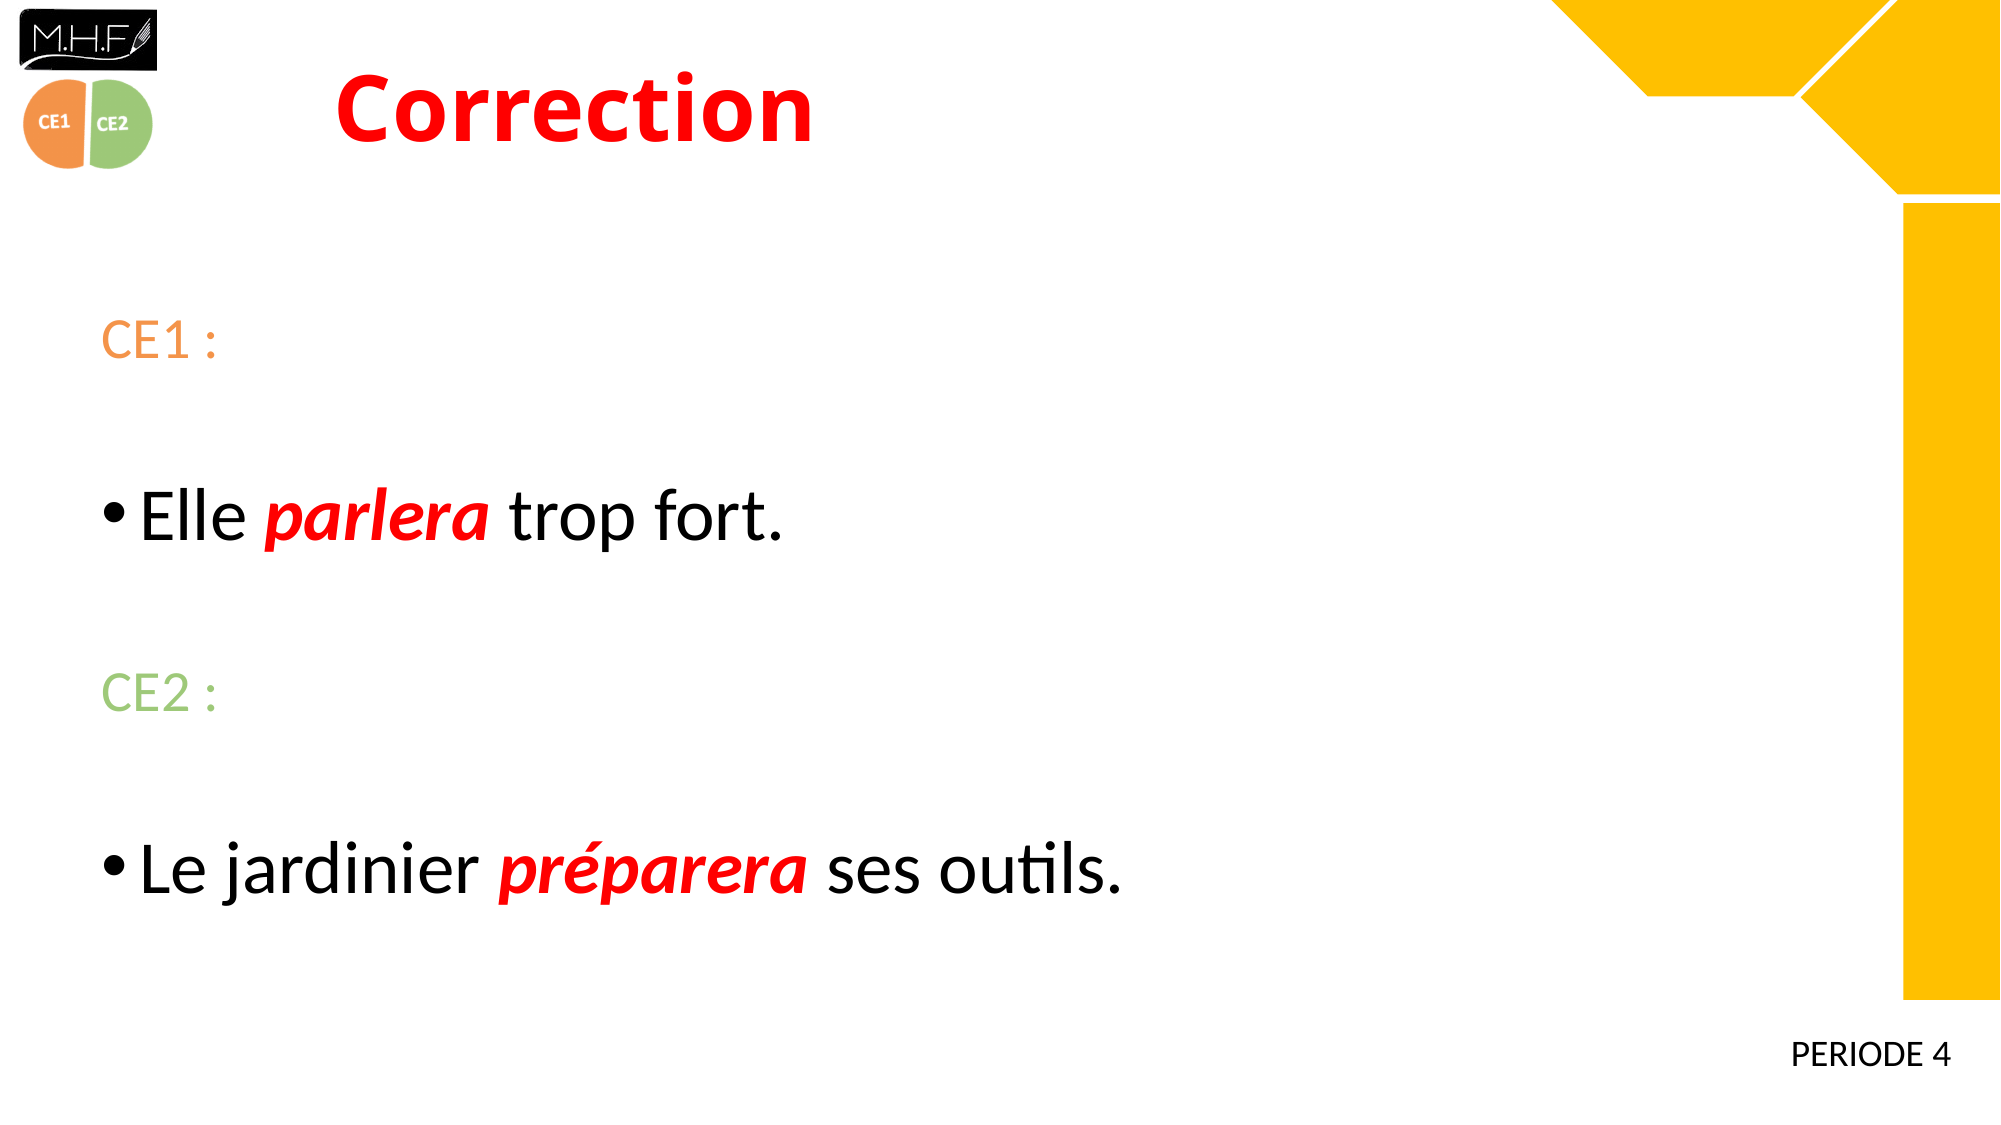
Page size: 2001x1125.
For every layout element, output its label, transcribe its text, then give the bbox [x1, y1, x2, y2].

text_box [1902, 202, 2000, 1001]
title Correction [318, 3, 1865, 221]
picture [1, 7, 177, 207]
text_box PERIODE 4 [1362, 1021, 1967, 1125]
text_box [1549, 0, 1892, 98]
text_box [1799, 0, 2000, 196]
list CE1 : Elle parlera trop fort. CE2 : Le jardinier préparera ses outils. [86, 300, 1853, 1015]
